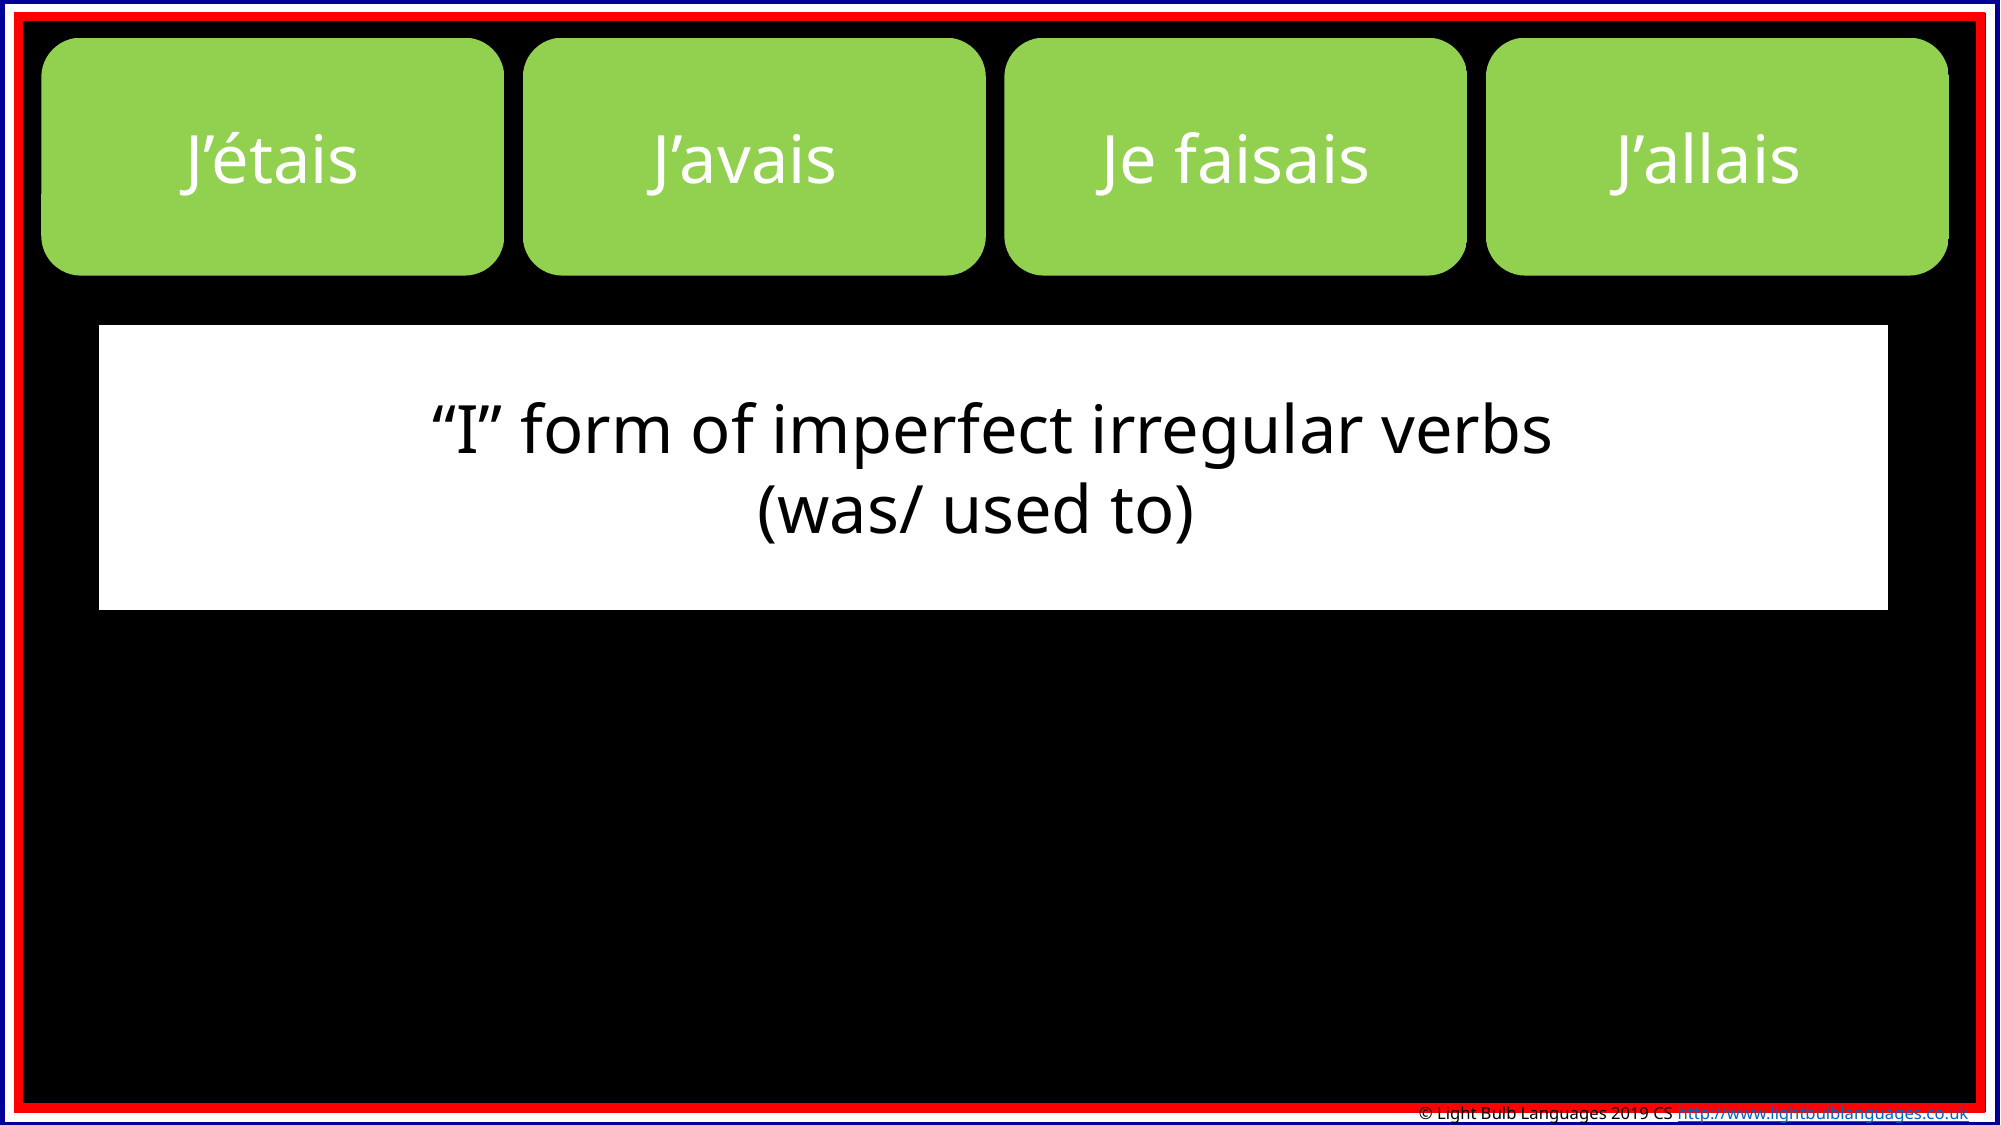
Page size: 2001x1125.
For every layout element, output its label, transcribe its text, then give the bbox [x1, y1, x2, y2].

text_box © Light Bulb Languages 2019 CS http://www.lightbulblanguages.co.uk [1404, 1095, 2000, 1125]
text_box J’avais [521, 36, 987, 277]
text_box [0, 0, 2000, 1125]
text_box J’étais [40, 36, 506, 277]
text_box J’allais [1484, 36, 1950, 277]
text_box Je faisais [1003, 36, 1469, 277]
text_box [17, 15, 1982, 1109]
text_box “I” form of imperfect irregular verbs (was/ used to) [99, 325, 1888, 610]
text_box [9, 8, 1992, 1118]
